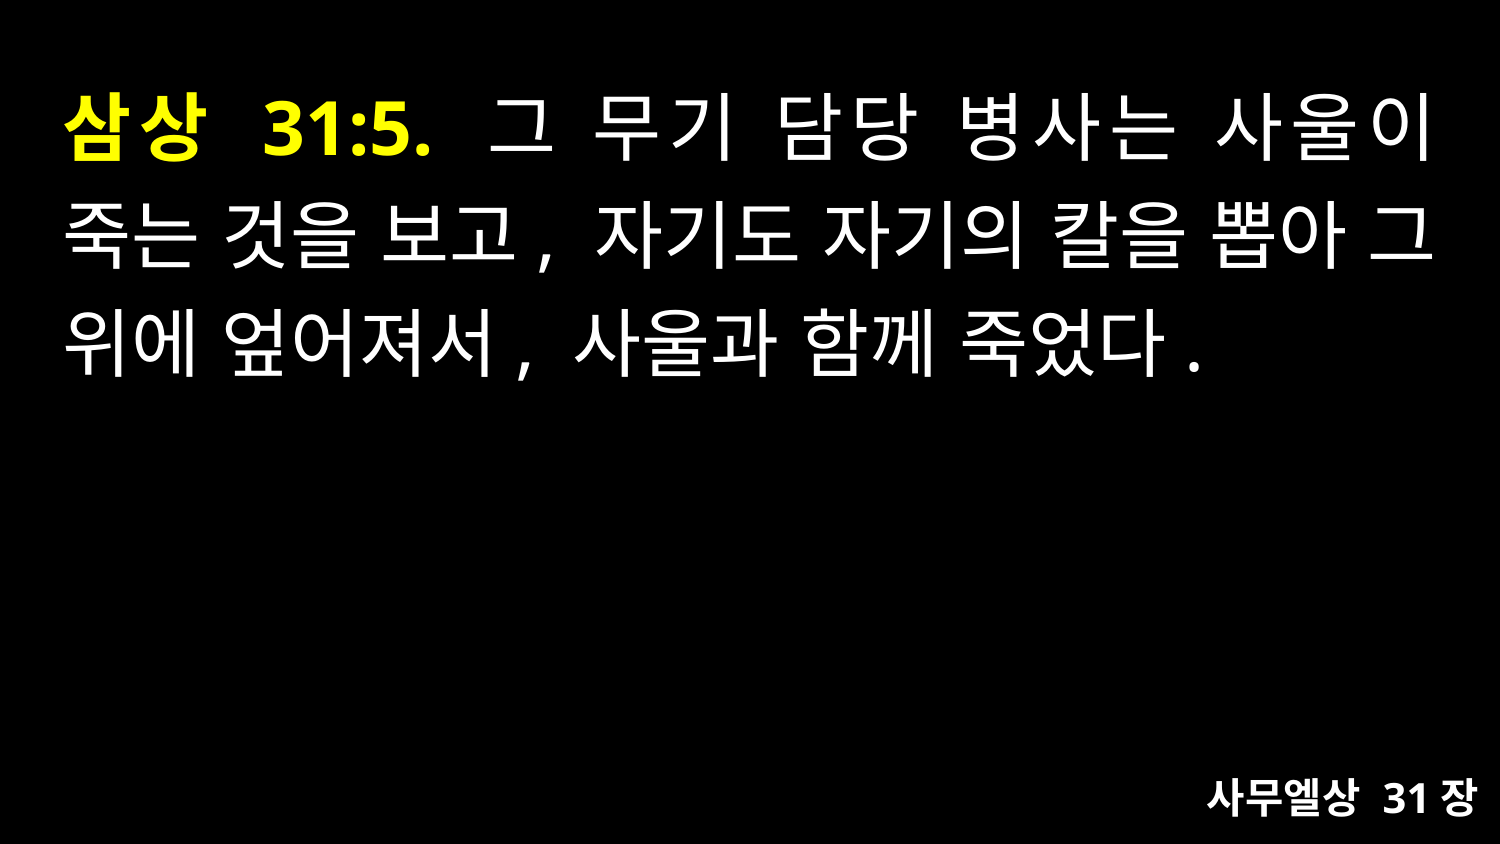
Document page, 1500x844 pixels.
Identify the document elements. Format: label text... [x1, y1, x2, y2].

subtitle 사무엘상 31장 [916, 770, 1500, 844]
title 삼상 31:5. 그 무기 담당 병사는 사울이 죽는 것을 보고, 자기도 자기의 칼을 뽑아 그 위에 엎어져서, 사울과 함께 죽었다. [0, 0, 1500, 844]
